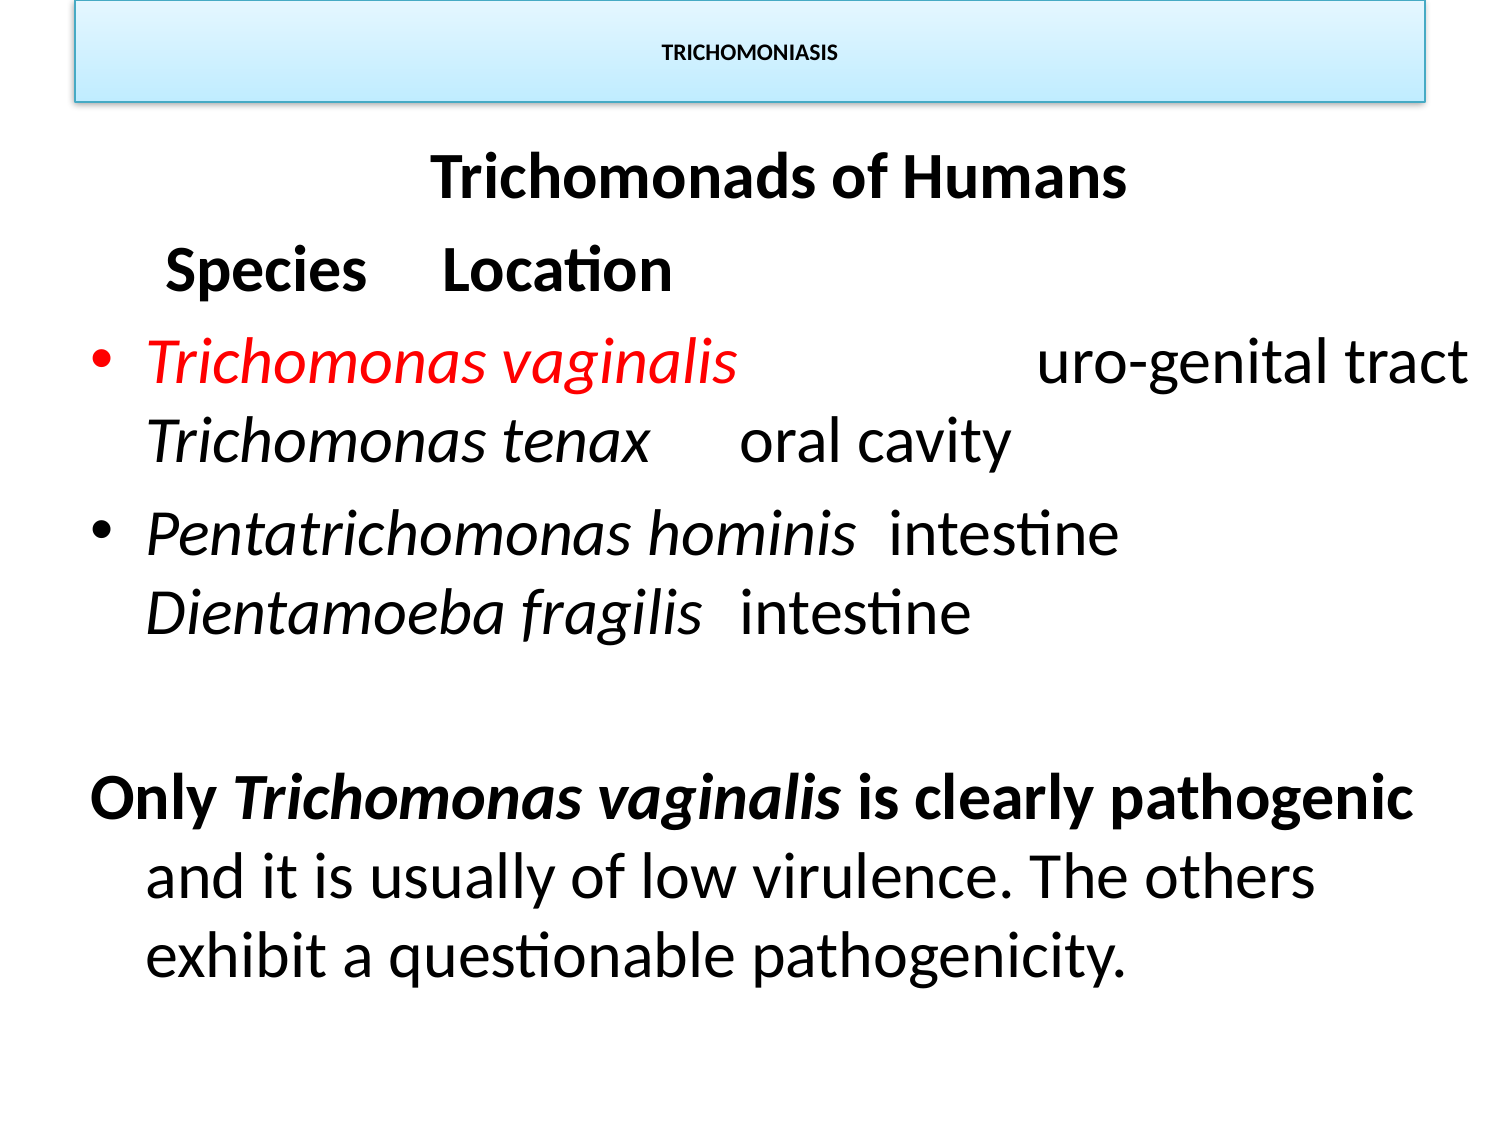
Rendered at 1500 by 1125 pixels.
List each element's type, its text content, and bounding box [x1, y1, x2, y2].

list Trichomonads of Humans Species Location Trichomonas vaginalis uro-genital tract Trichomonas tenax oral cavity Pentatrichomonas hominis intestine Dientamoeba fragilis intestine Only Trichomonas vaginalis is clearly pathogenic and it is usually of low virulence. The others exhibit a questionable pathogenicity. [75, 125, 1500, 1005]
title TRICHOMONIASIS [74, 0, 1426, 103]
